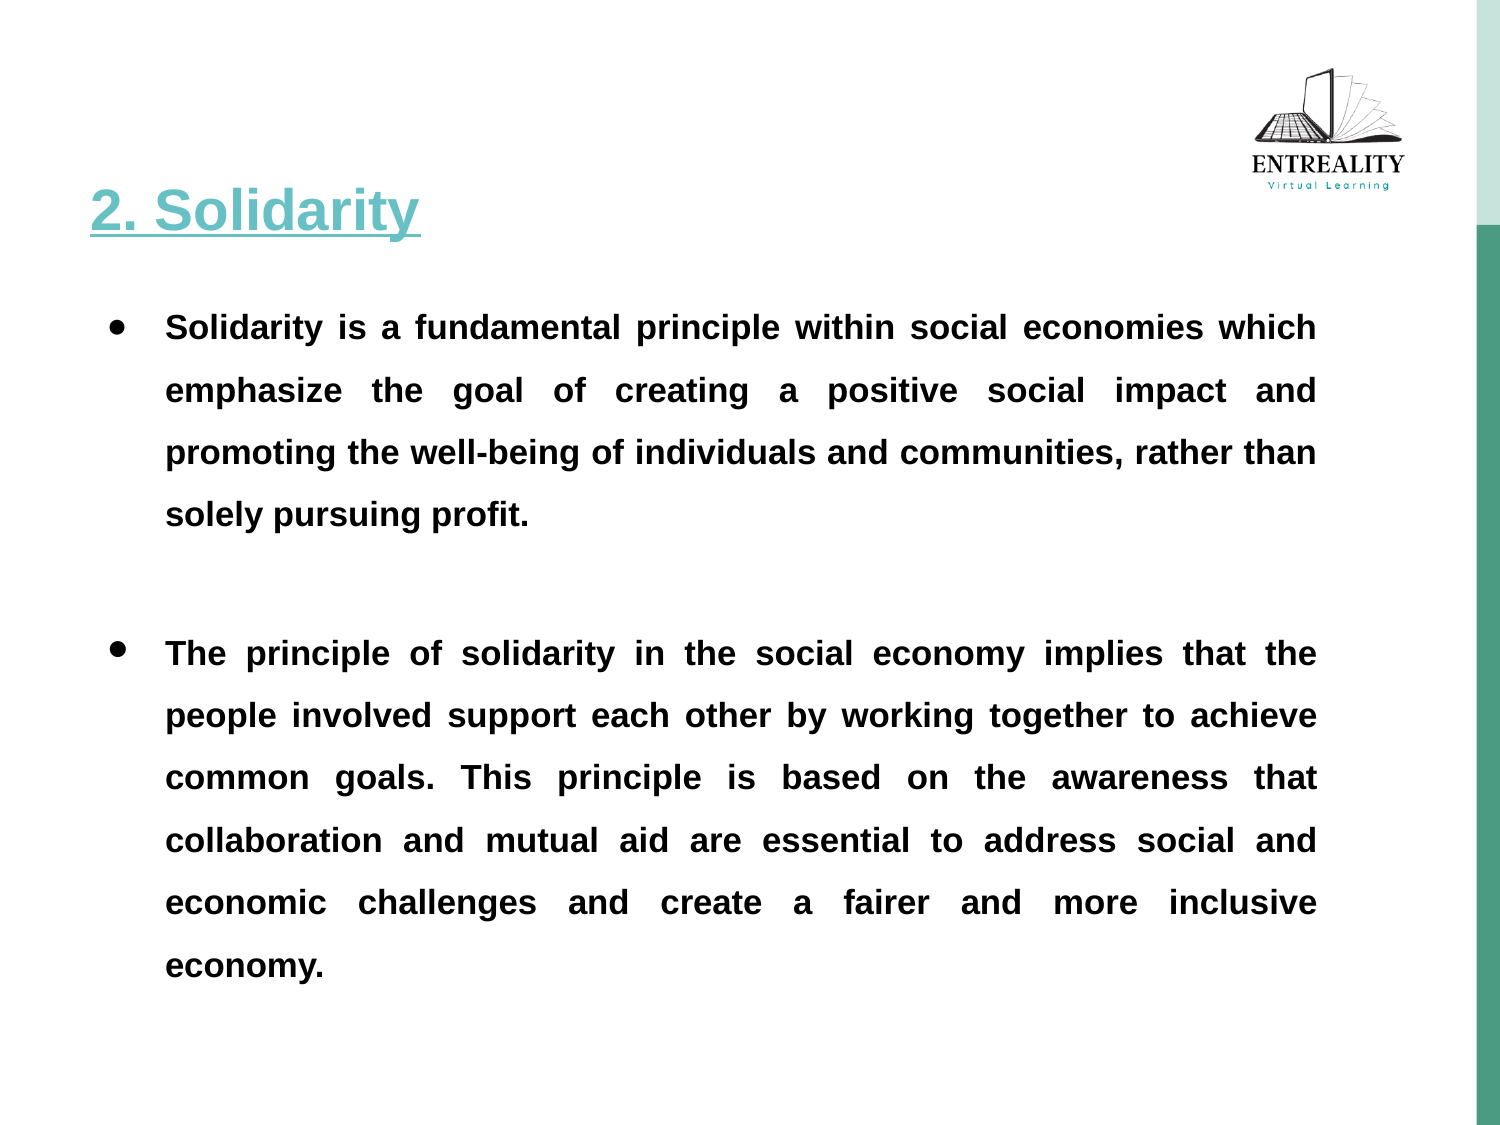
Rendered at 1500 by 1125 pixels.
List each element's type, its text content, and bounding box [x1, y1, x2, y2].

list Solidarity is a fundamental principle within social economies which emphasize the goal of creating a positive social impact and promoting the well-being of individuals and communities, rather than solely pursuing profit. The principle of solidarity in the social economy implies that the people involved support each other by working together to achieve common goals. This principle is based on the awareness that collaboration and mutual aid are essential to address social and economic challenges and create a fairer and more inclusive economy. [84, 276, 1334, 995]
picture [1198, 0, 1458, 259]
title 2. Solidarity [75, 25, 1025, 250]
